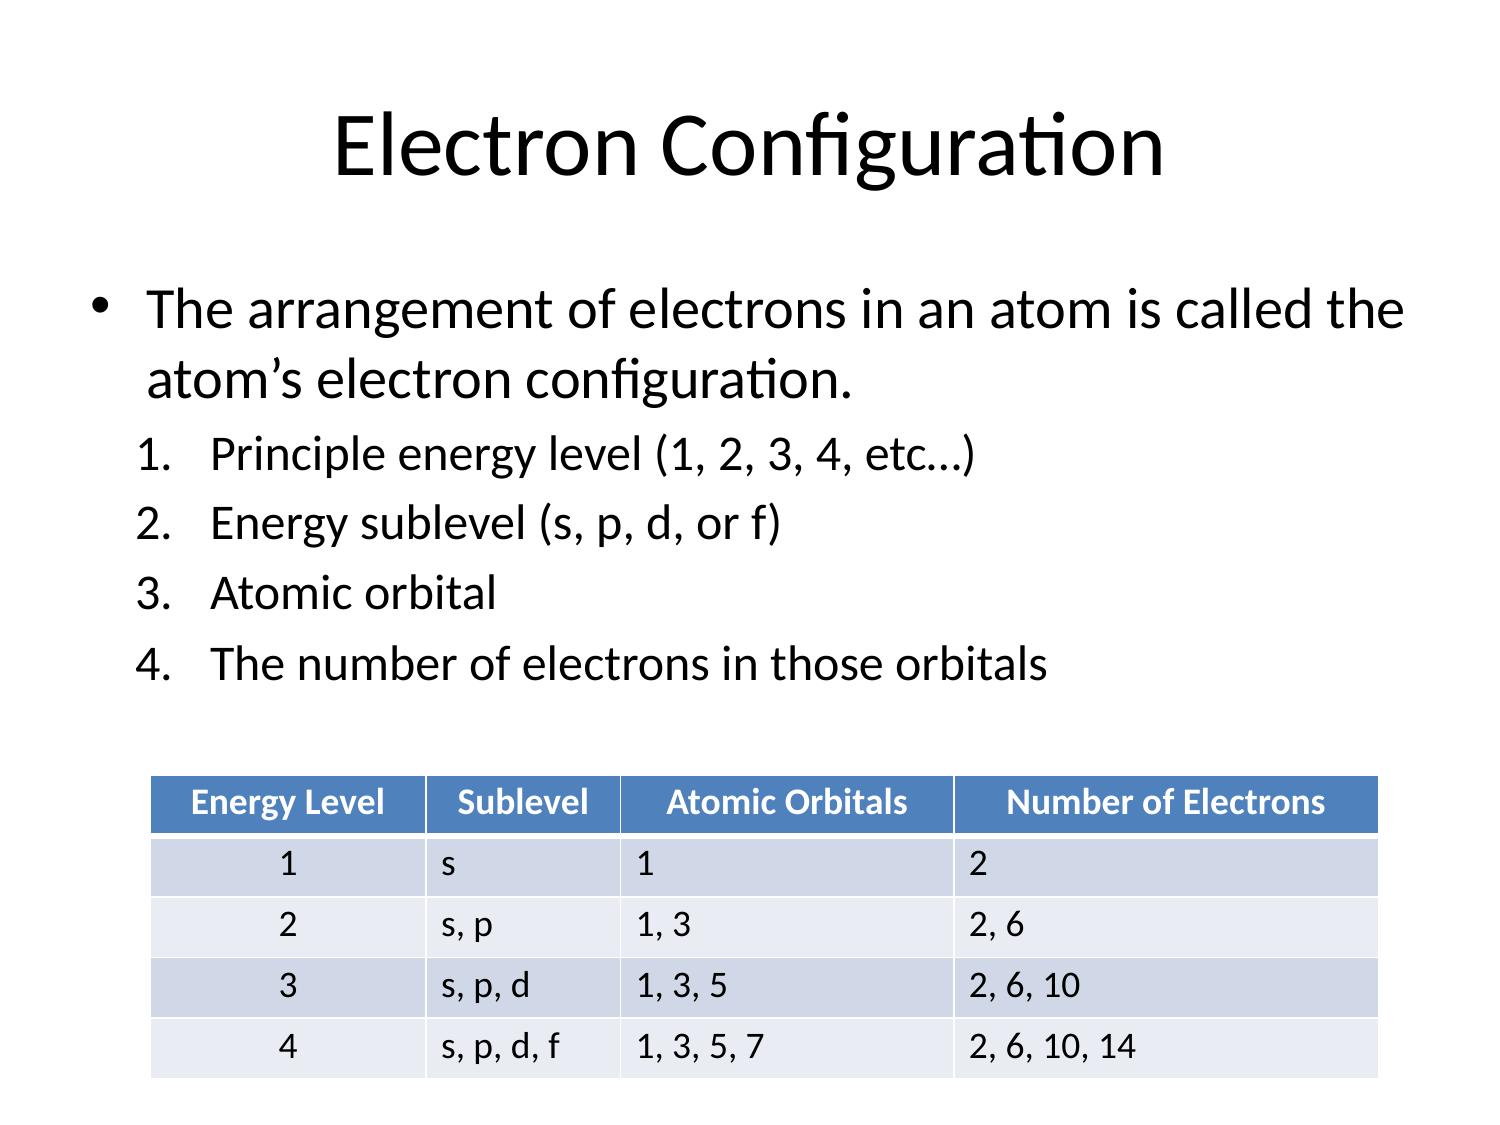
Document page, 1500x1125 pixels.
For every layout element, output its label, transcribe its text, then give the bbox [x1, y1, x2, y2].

title Electron Configuration [75, 45, 1425, 233]
table_cell 2 [955, 839, 1378, 896]
table_cell 2, 6 [955, 898, 1378, 957]
table_cell 2, 6, 10, 14 [955, 1019, 1378, 1078]
table_cell s, p, d, f [427, 1019, 620, 1078]
table_cell 1, 3, 5 [621, 958, 953, 1017]
table_cell s, p, d [427, 958, 620, 1017]
table_cell 4 [151, 1019, 425, 1078]
table_header Atomic Orbitals [621, 776, 953, 833]
table_cell 2, 6, 10 [955, 958, 1378, 1017]
list The arrangement of electrons in an atom is called the atom’s electron configuration. Principle energy level (1, 2, 3, 4, etc…) Energy sublevel (s, p, d, or f) Atomic orbital The number of electrons in those orbitals [75, 262, 1425, 1005]
table_cell 3 [151, 958, 425, 1017]
table_cell 2 [151, 898, 425, 957]
table_cell 1, 3 [621, 898, 953, 957]
table_cell 1, 3, 5, 7 [621, 1019, 953, 1078]
table_header Number of Electrons [955, 776, 1378, 833]
table_cell s [427, 839, 620, 896]
table_cell s, p [427, 898, 620, 957]
table_header Sublevel [427, 776, 620, 833]
table_cell 1 [151, 839, 425, 896]
table_header Energy Level [151, 776, 425, 833]
table_cell 1 [621, 839, 953, 896]
